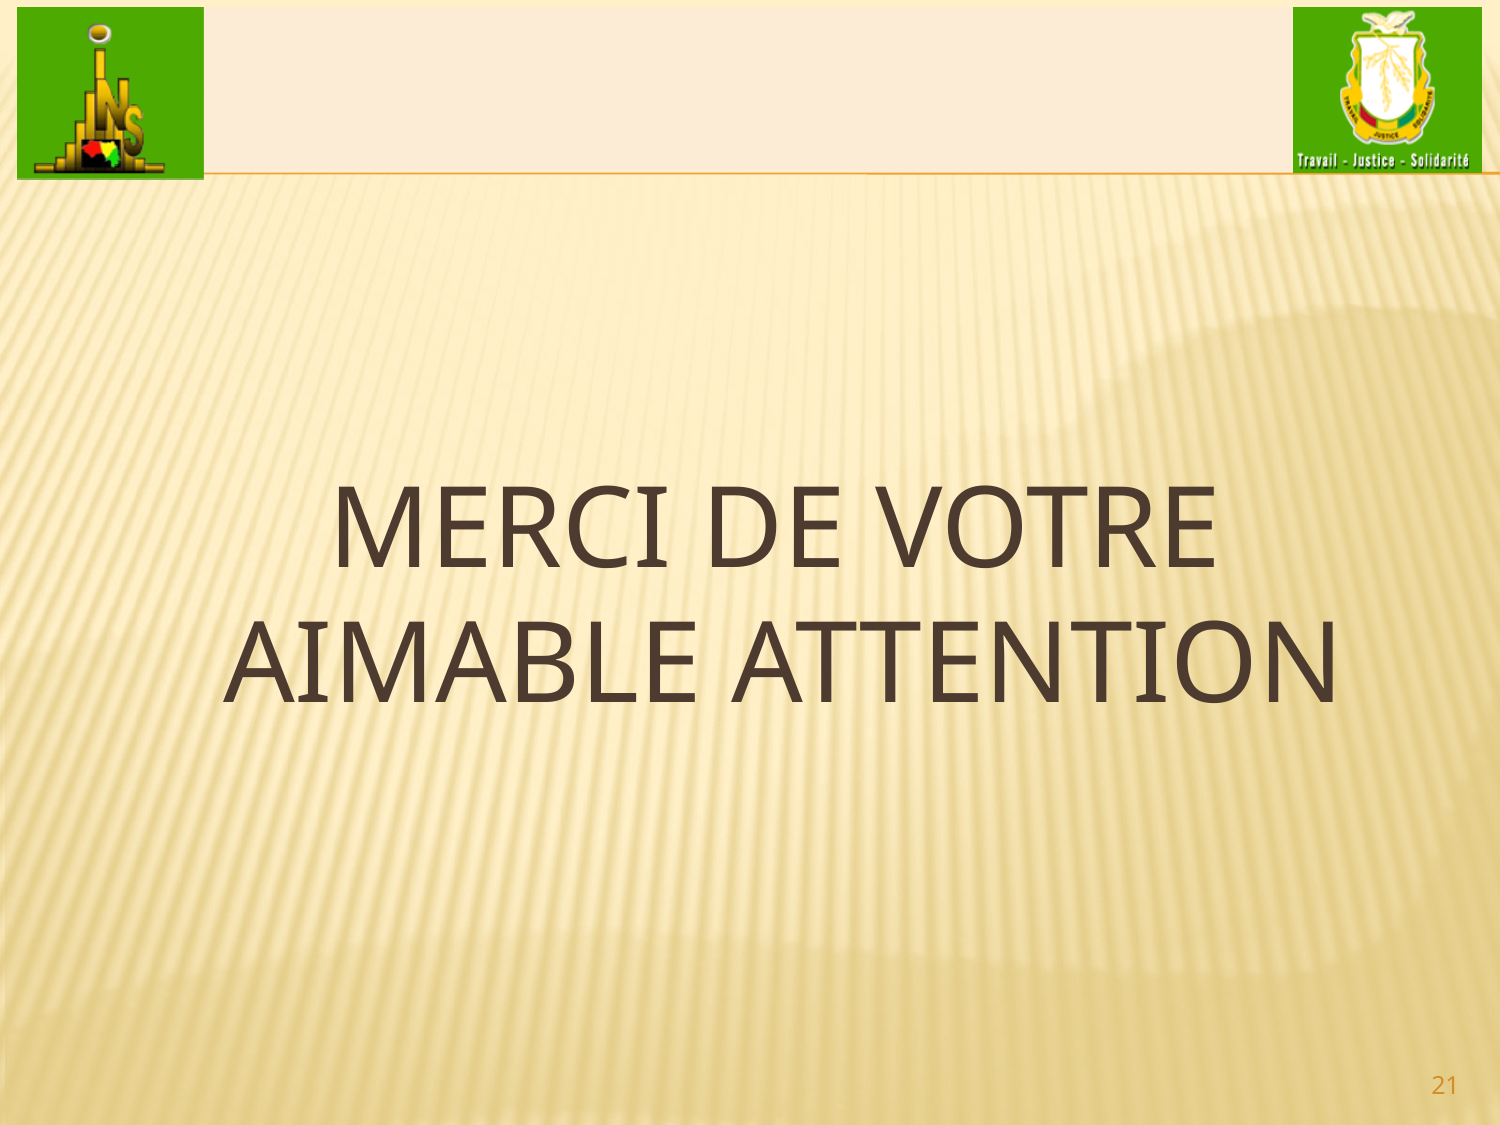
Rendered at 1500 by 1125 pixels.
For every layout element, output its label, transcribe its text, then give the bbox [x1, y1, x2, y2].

slide_number 21 [1350, 1061, 1475, 1103]
list MERCI DE VOTRE AIMABLE ATTENTION [0, 174, 1475, 1088]
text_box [17, 6, 1483, 181]
